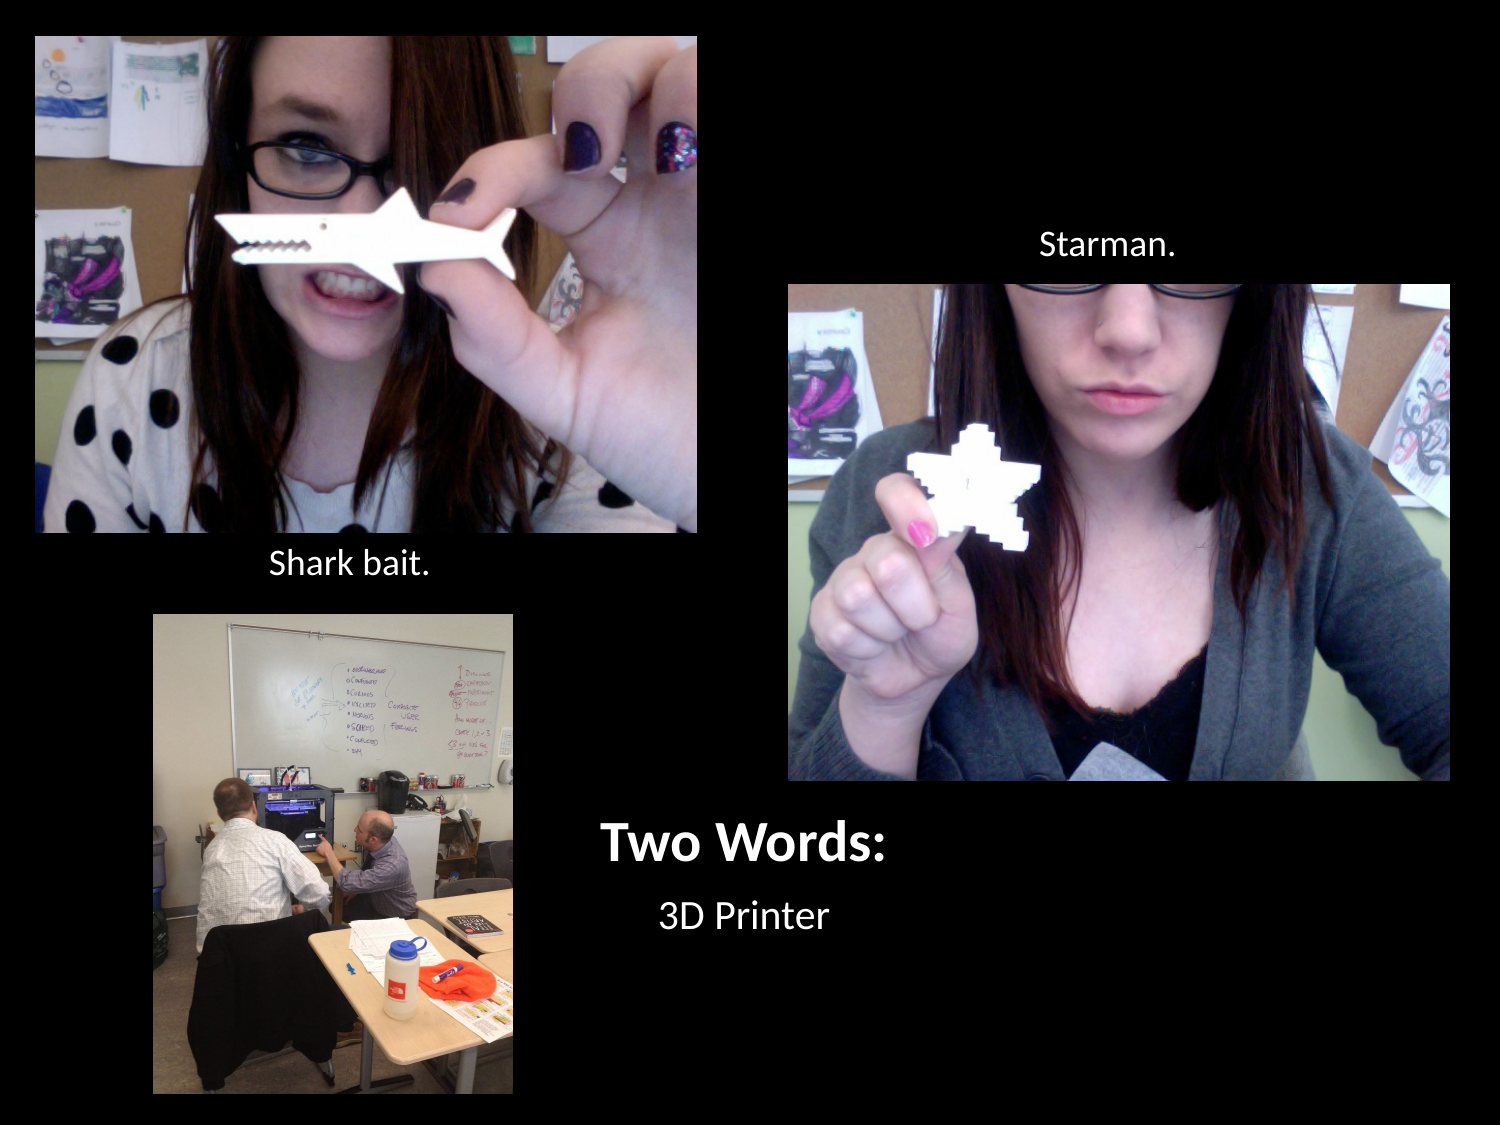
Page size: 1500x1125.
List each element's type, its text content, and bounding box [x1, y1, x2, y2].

picture [153, 614, 513, 1094]
text_box Starman. [1024, 211, 1364, 272]
picture [788, 284, 1450, 781]
text_box Shark bait. [254, 540, 505, 591]
picture [35, 36, 697, 533]
list 3D Printer [518, 880, 1194, 1013]
title Two Words: [518, 787, 1194, 880]
